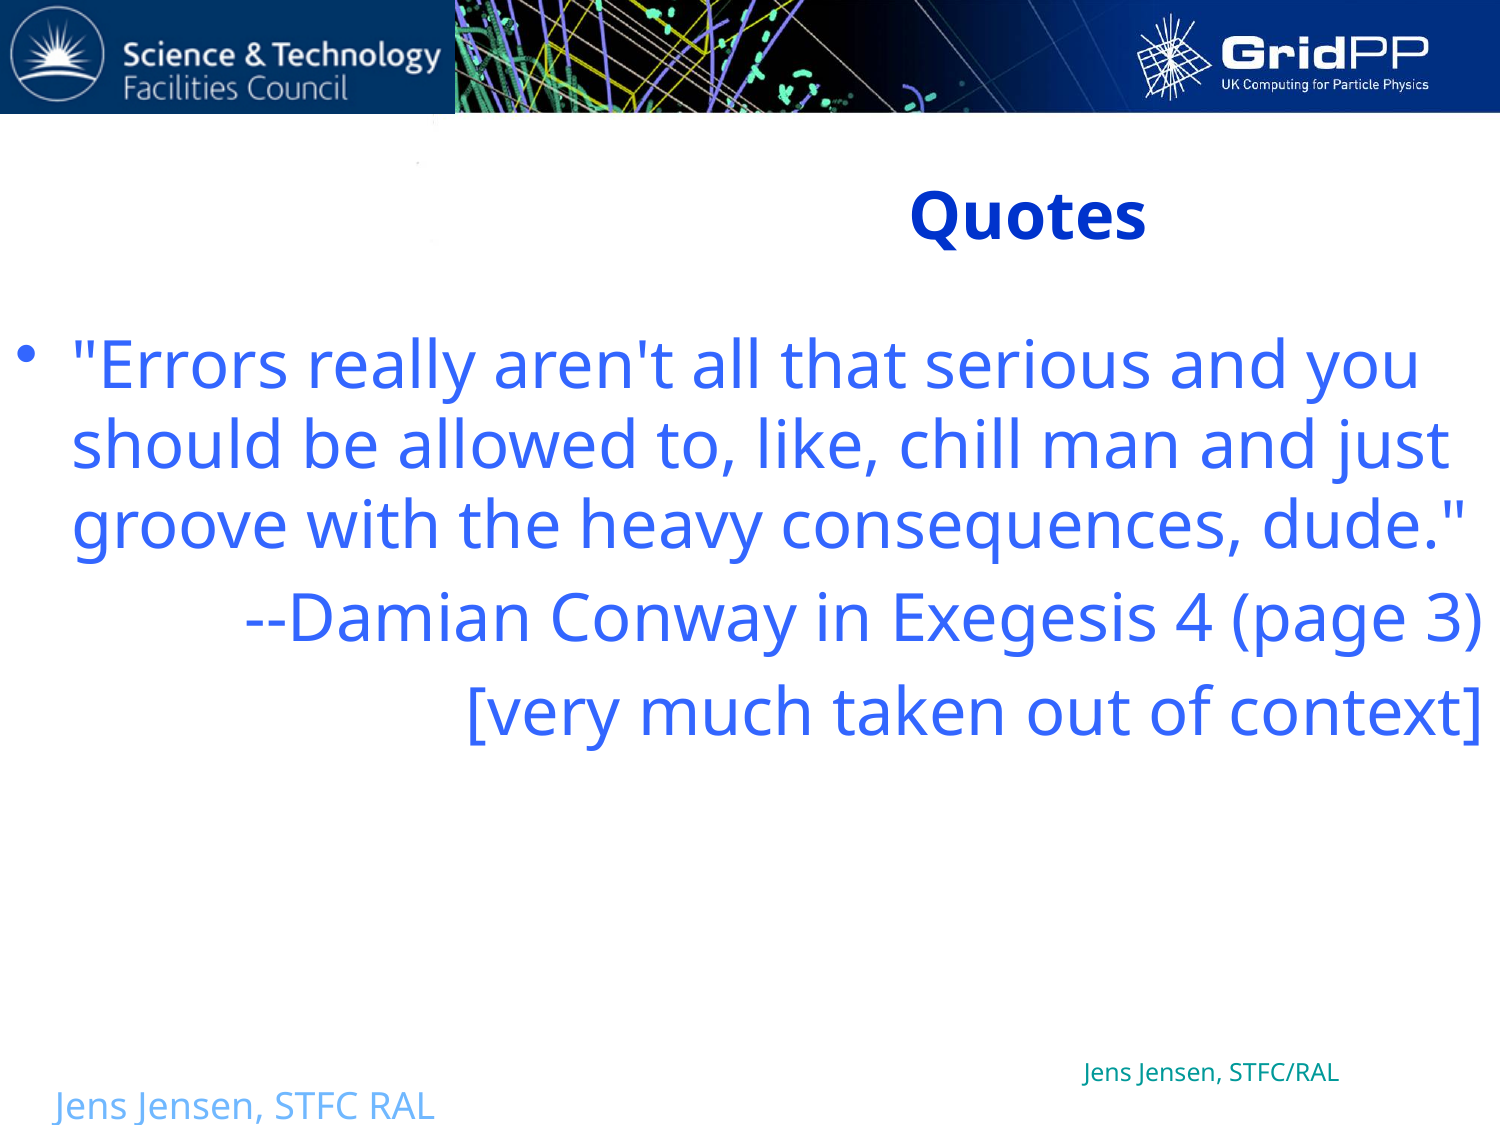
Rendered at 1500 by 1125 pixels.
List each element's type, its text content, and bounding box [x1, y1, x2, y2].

picture [0, 0, 1500, 314]
list "Errors really aren't all that serious and you should be allowed to, like, chill man and just groove with the heavy consequences, dude." --Damian Conway in Exegesis 4 (page 3) [very much taken out of context] [0, 314, 1500, 1036]
picture [0, 1036, 1500, 1125]
title Quotes [584, 125, 1473, 301]
